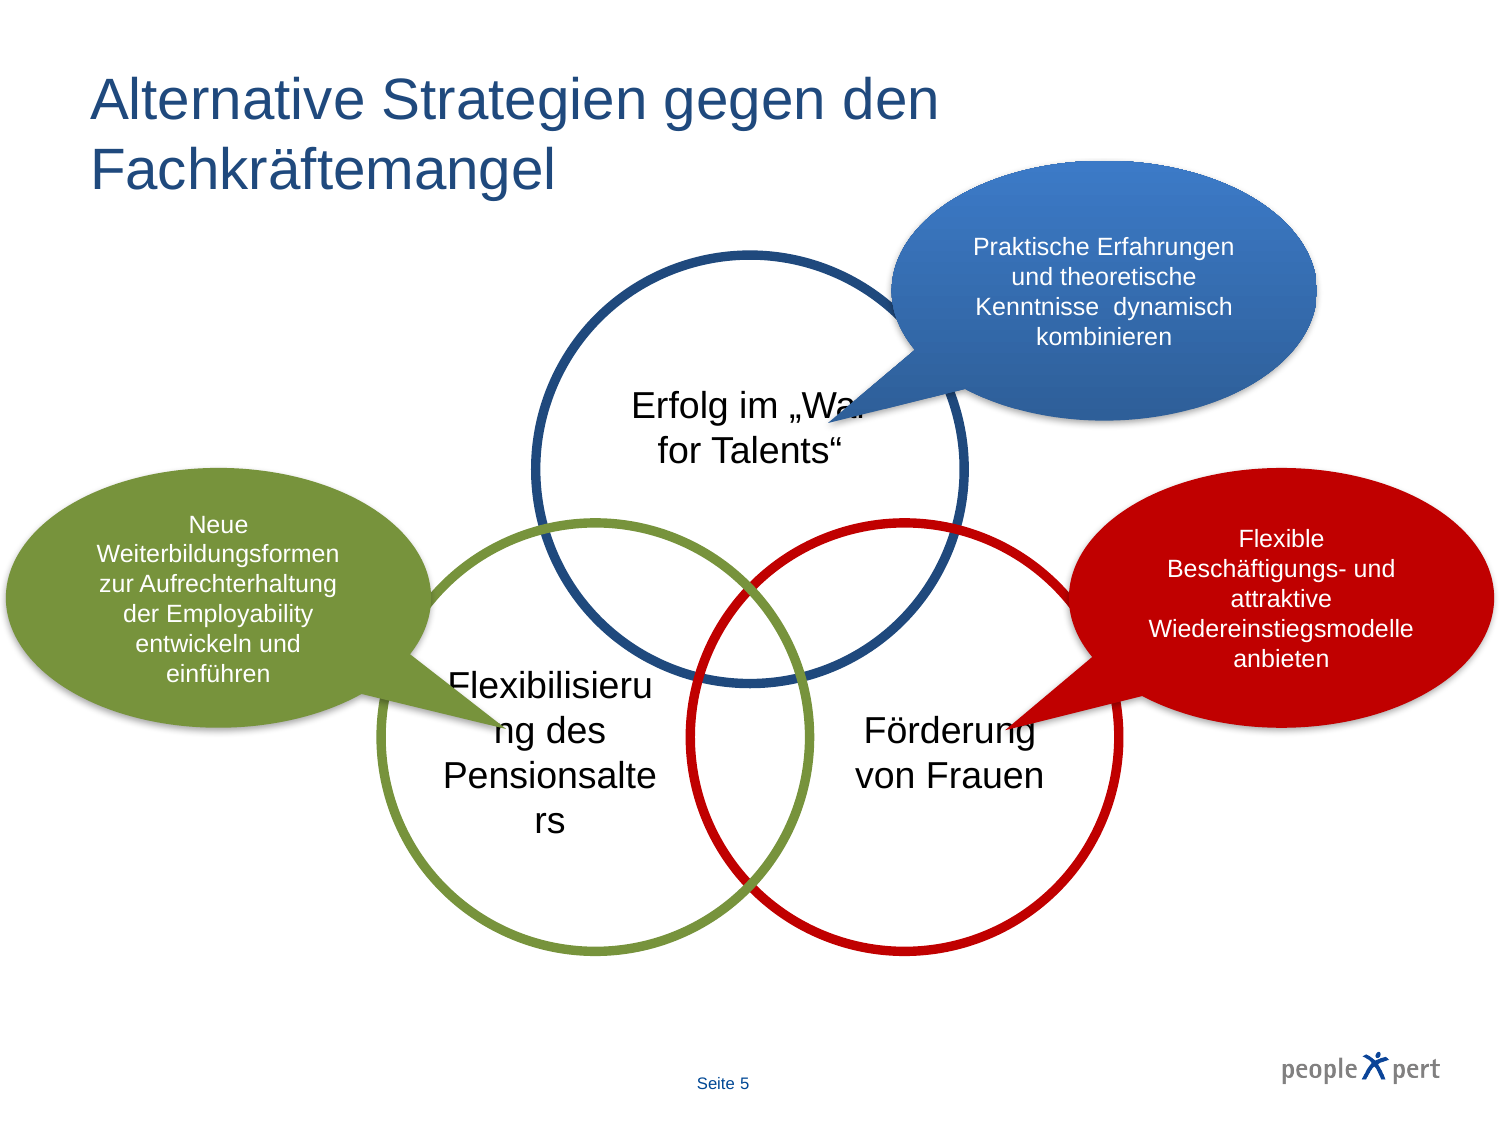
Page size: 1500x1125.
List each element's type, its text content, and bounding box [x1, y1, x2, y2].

picture [1253, 1042, 1479, 1100]
title Alternative Strategien gegen den Fachkräftemangel [74, 54, 1426, 209]
text_box Flexible Beschäftigungs- und attraktive Wiedereinstiegsmodelle anbieten [1429, 504, 1495, 692]
text_box Praktische Erfahrungen und theoretische Kenntnisse dynamisch kombinieren [891, 160, 1317, 289]
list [74, 290, 1426, 1006]
text_box Neue Weiterbildungsformen zur Aufrechterhaltung der Employability entwickeln und einführen [5, 505, 69, 691]
